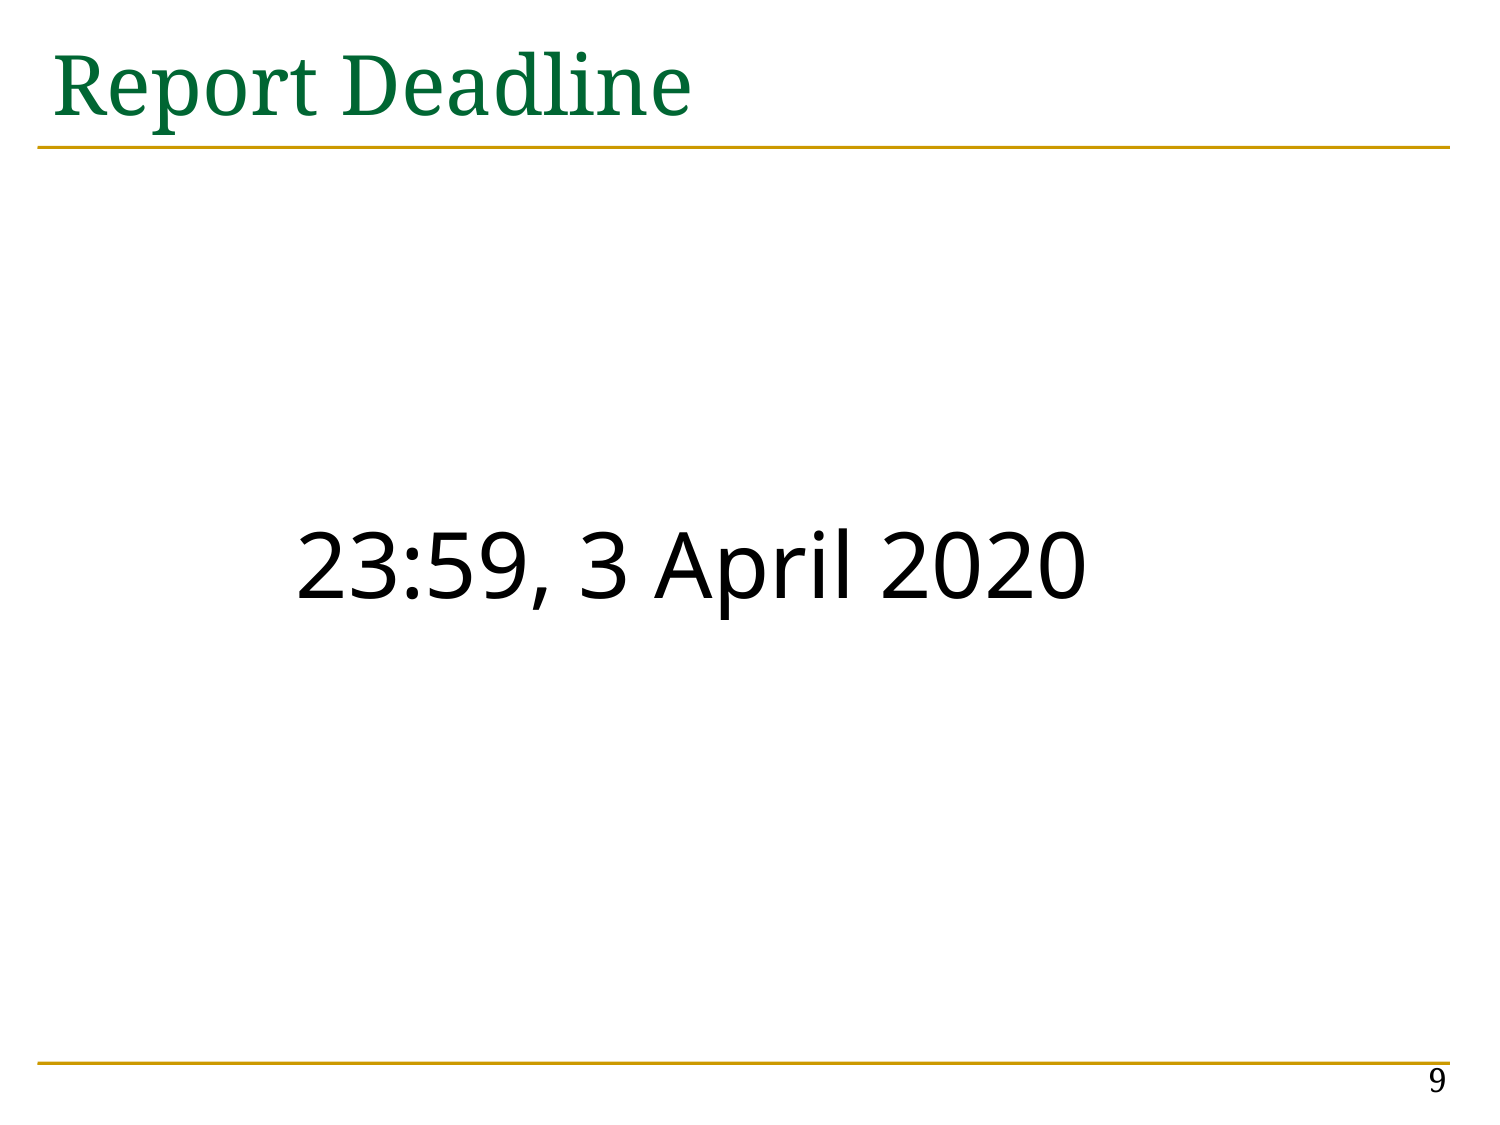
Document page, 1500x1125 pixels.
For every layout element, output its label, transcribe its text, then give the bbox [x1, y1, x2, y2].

slide_number 9 [1111, 1036, 1462, 1112]
text_box 23:59, 3 April 2020 [280, 499, 1104, 624]
title Report Deadline [37, 24, 1450, 200]
